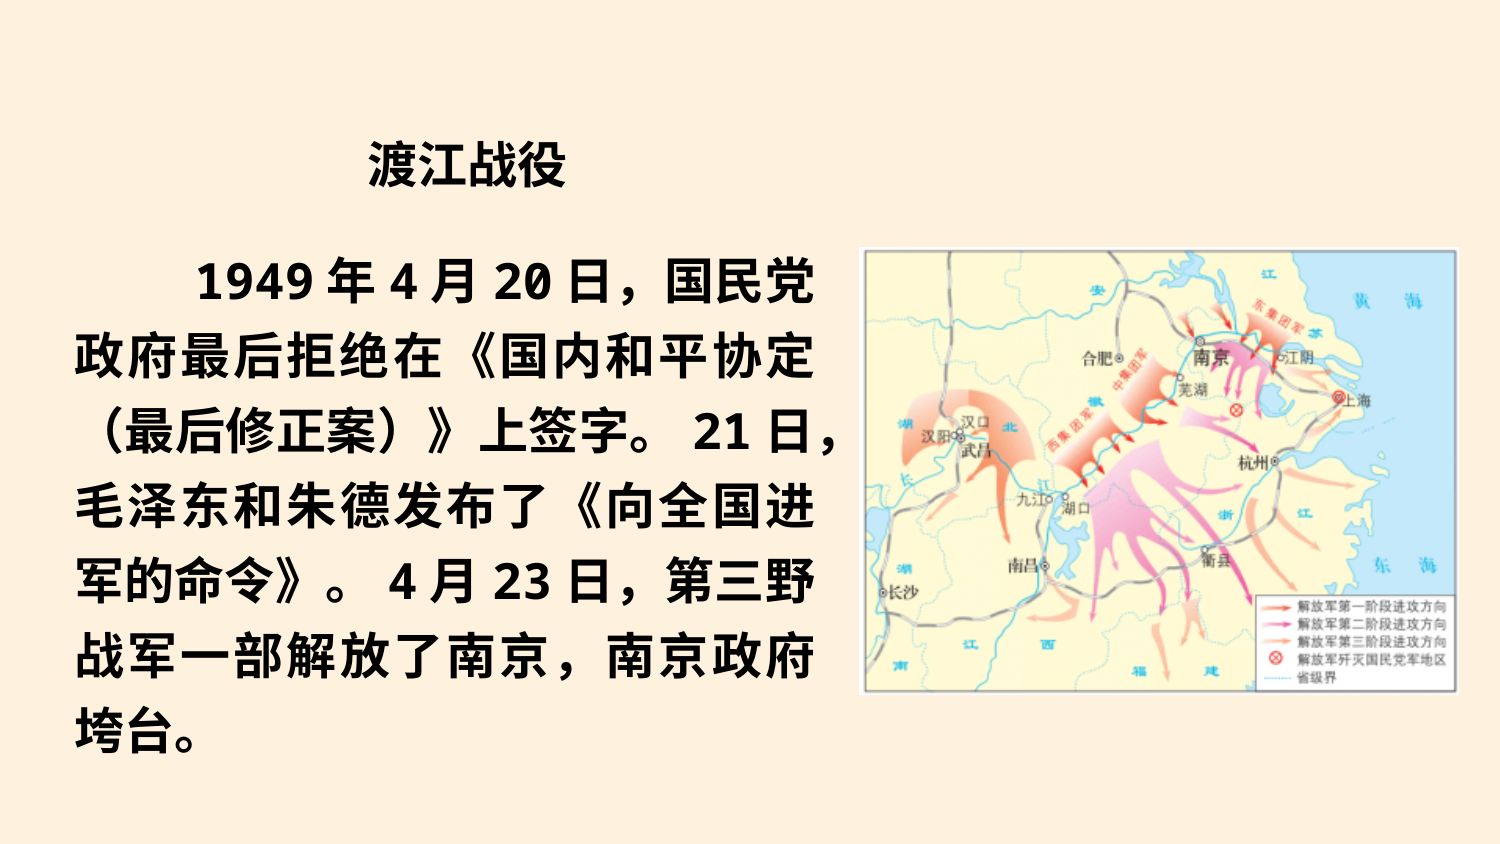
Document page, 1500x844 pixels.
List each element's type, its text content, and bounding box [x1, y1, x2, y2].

picture [0, 0, 1500, 844]
text_box 渡江战役 [355, 128, 579, 200]
text_box 1949年4月20日，国民党政府最后拒绝在《国内和平协定（最后修正案）》上签字。21日，毛泽东和朱德发布了《向全国进军的命令》。4月23日，第三野战军一部解放了南京，南京政府垮台。 [62, 228, 827, 765]
